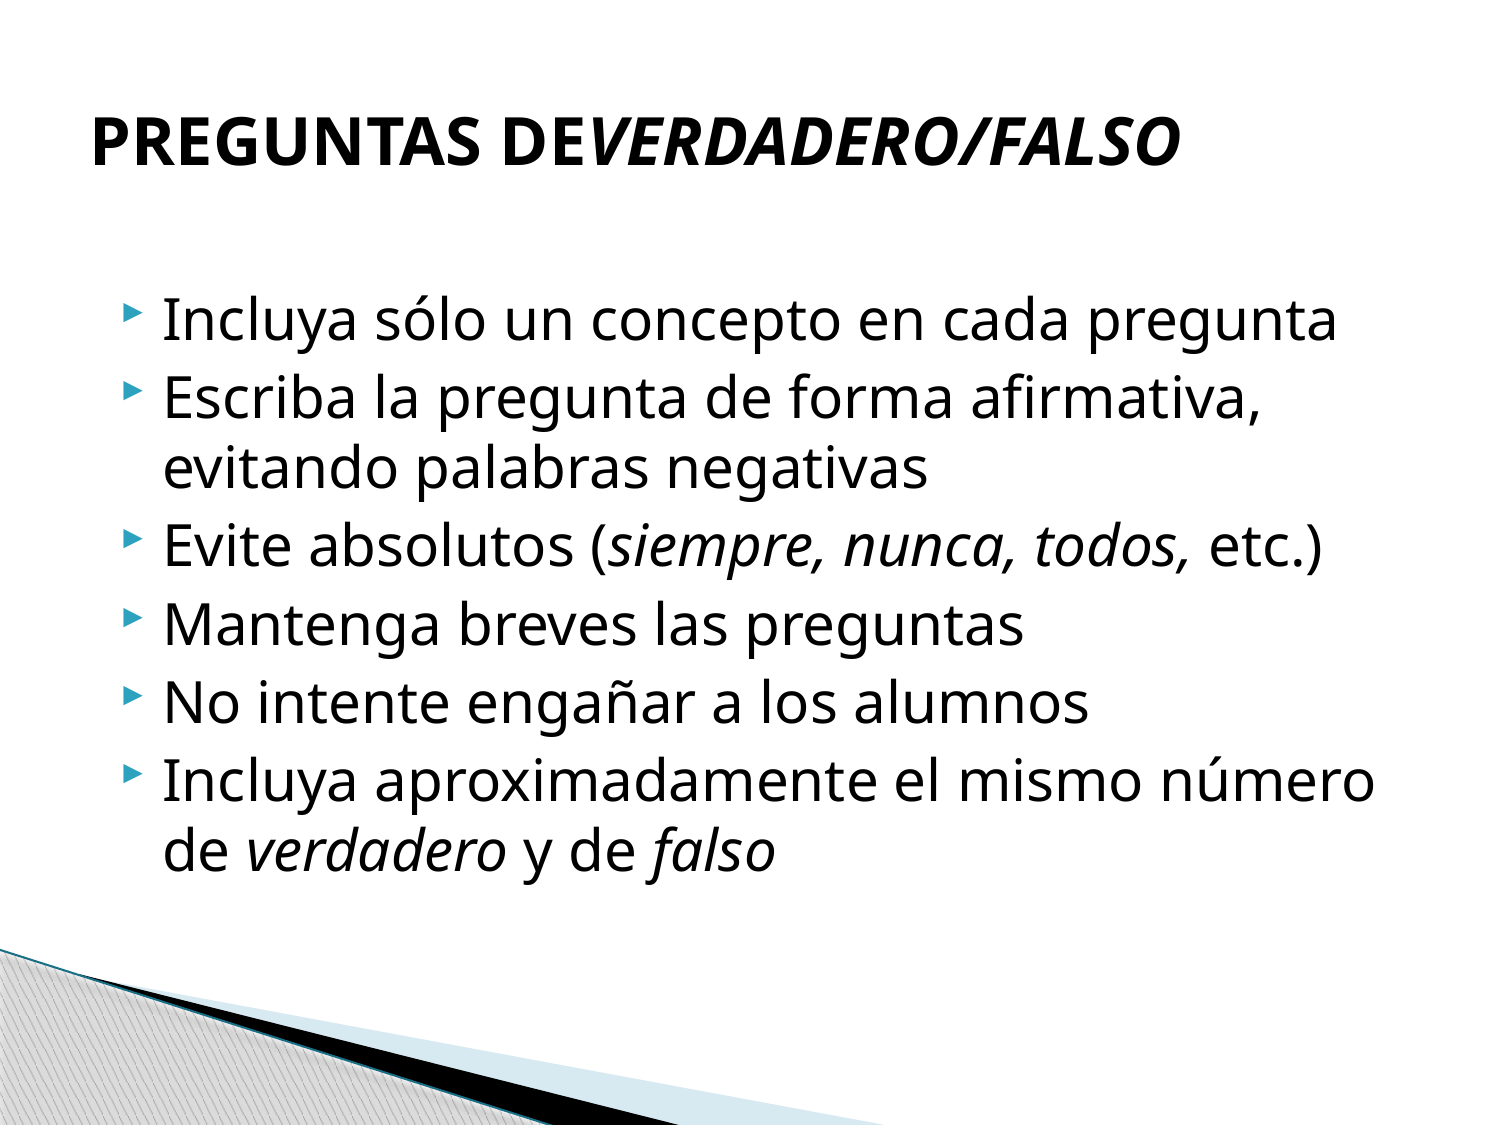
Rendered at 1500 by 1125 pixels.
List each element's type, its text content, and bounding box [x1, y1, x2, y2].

title PREGUNTAS DEVERDADERO/FALSO [75, 45, 1425, 233]
list Incluya sólo un concepto en cada pregunta Escriba la pregunta de forma afirmativa, evitando palabras negativas Evite absolutos (siempre, nunca, todos, etc.) Mantenga breves las preguntas No intente engañar a los alumnos Incluya aproximadamente el mismo número de verdadero y de falso [87, 275, 1438, 1018]
